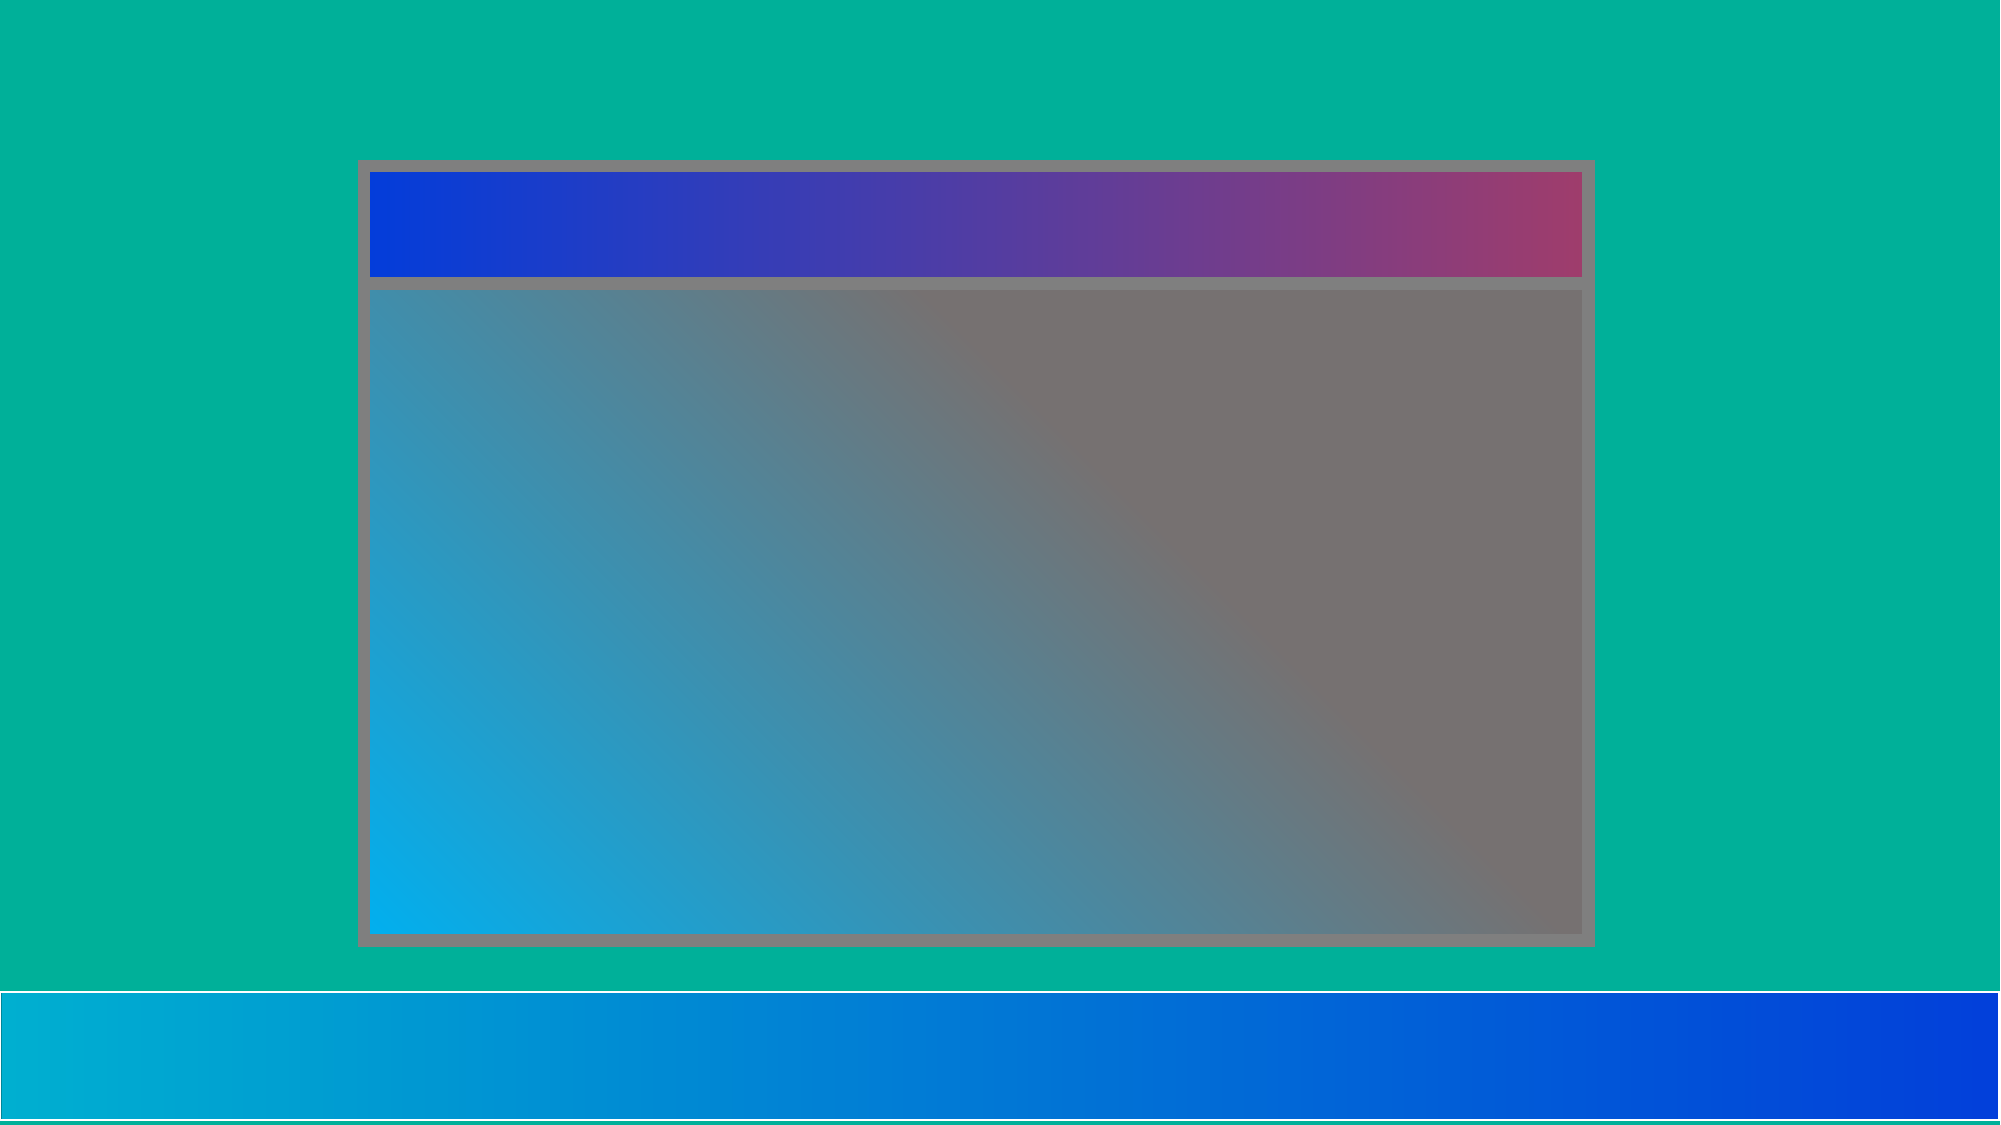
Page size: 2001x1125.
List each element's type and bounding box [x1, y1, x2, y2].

text_box [0, 991, 2000, 1121]
text_box [363, 165, 1589, 285]
text_box [363, 285, 1589, 942]
